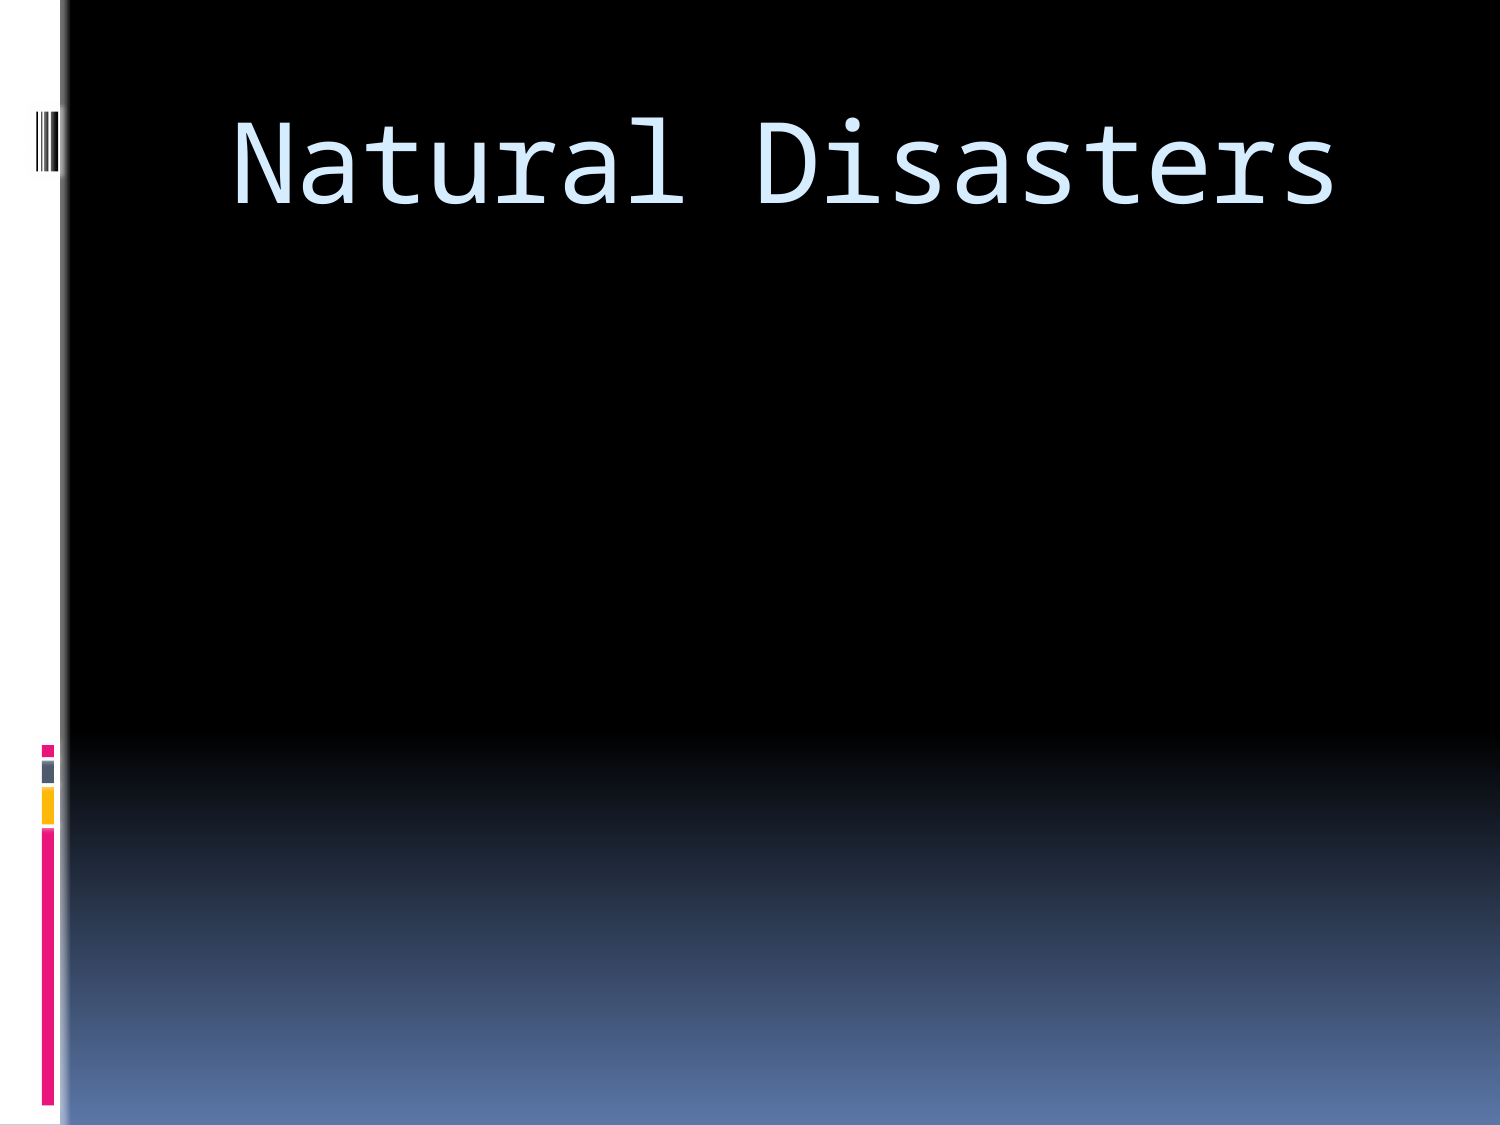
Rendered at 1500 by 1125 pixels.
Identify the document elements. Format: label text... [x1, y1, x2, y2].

title Natural Disasters [150, 83, 1425, 234]
